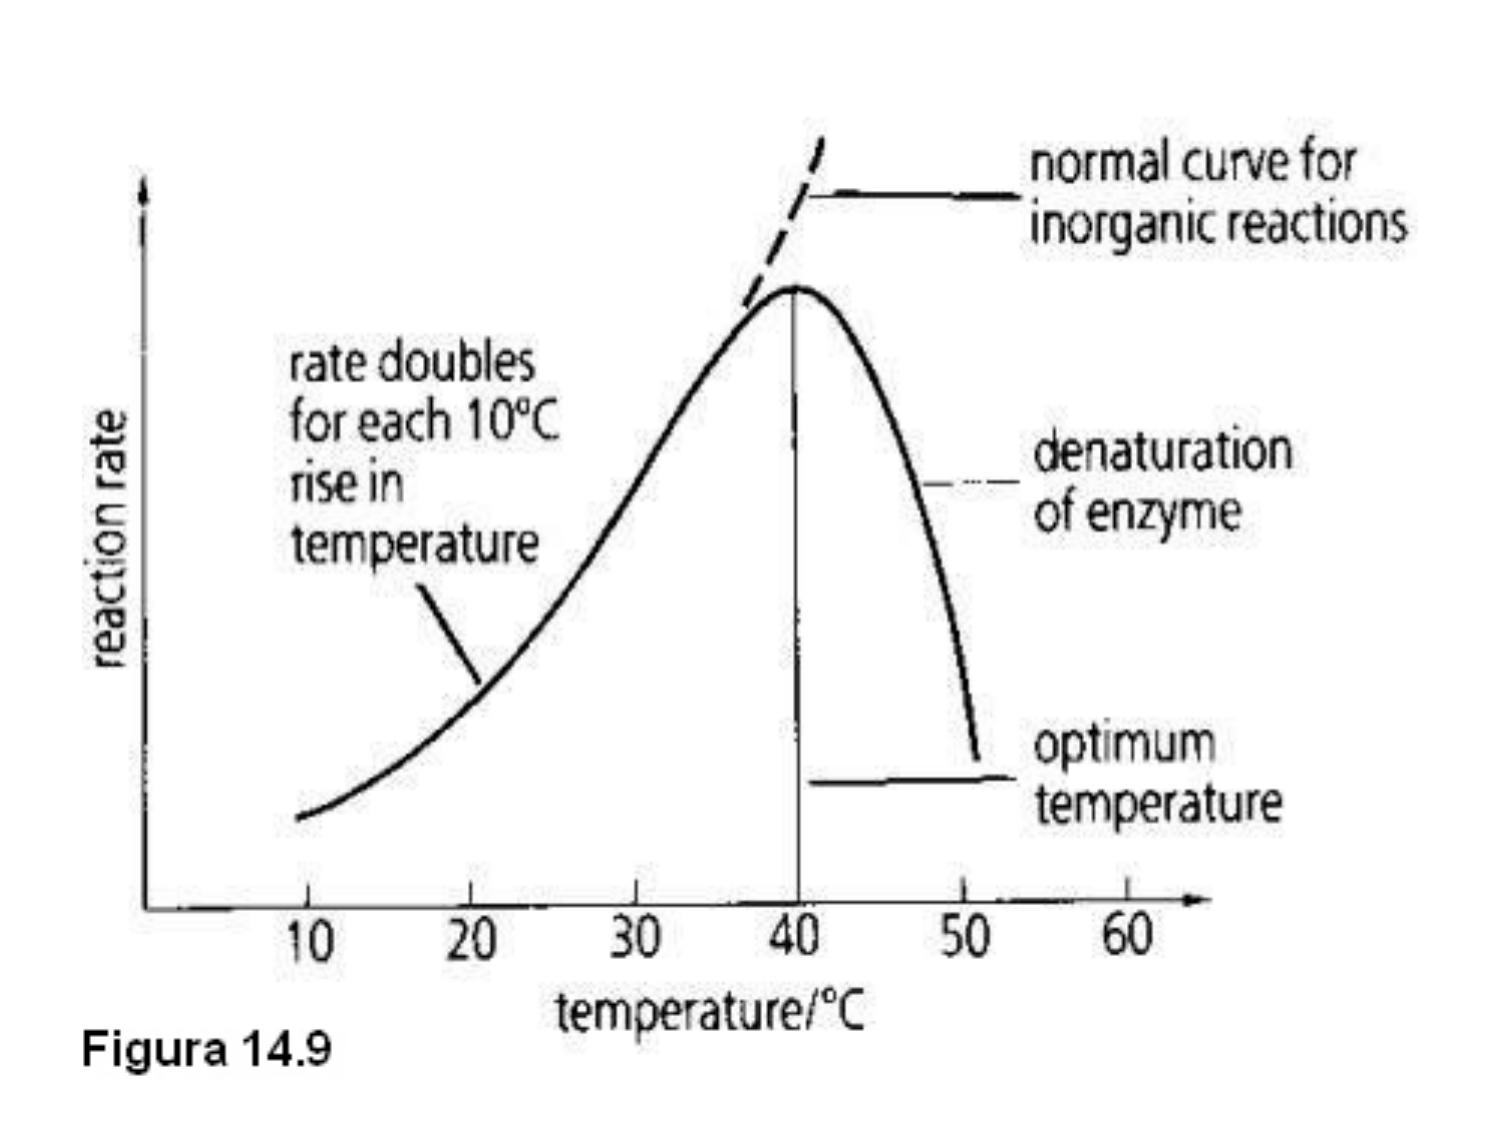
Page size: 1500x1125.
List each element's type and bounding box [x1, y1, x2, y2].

picture [81, 46, 1419, 1079]
